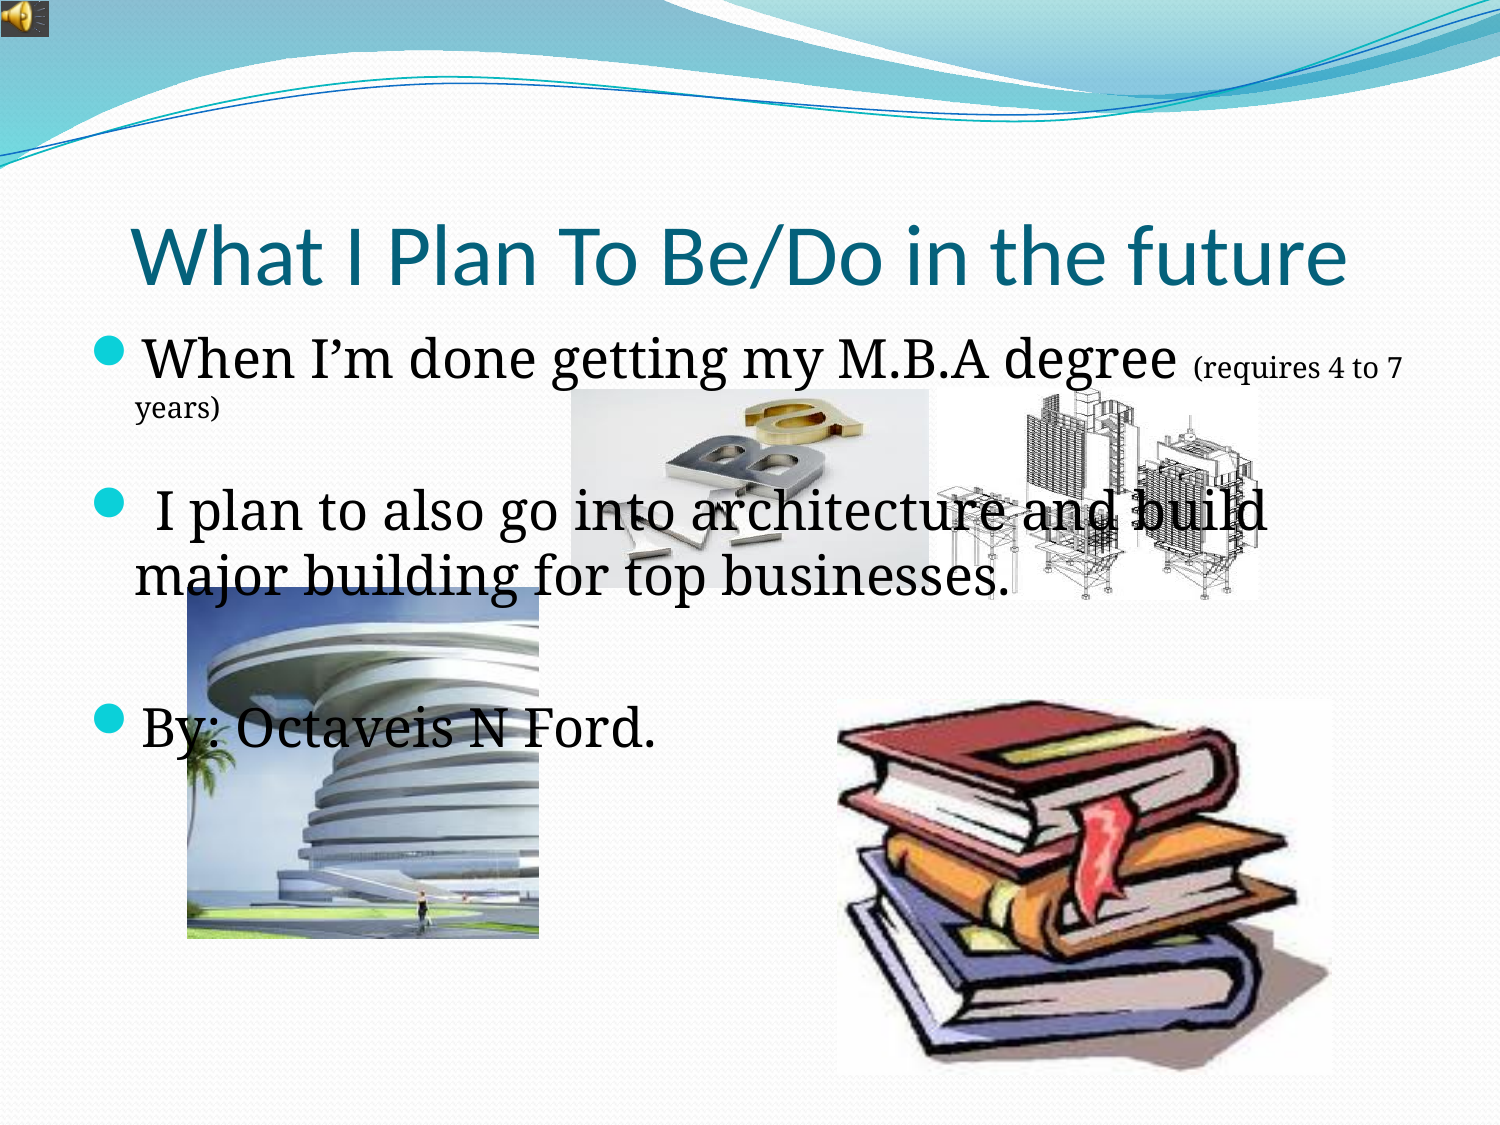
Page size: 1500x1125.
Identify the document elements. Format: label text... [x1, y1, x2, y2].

list When I’m done getting my M.B.A degree (requires 4 to 7 years) I plan to also go into architecture and build major building for top businesses. By: Octaveis N Ford. [75, 317, 1425, 1038]
picture [187, 587, 540, 940]
picture [571, 389, 929, 588]
picture [837, 699, 1332, 1076]
picture [0, 0, 51, 38]
title What I Plan To Be/Do in the future [75, 115, 1425, 303]
picture [937, 387, 1258, 601]
